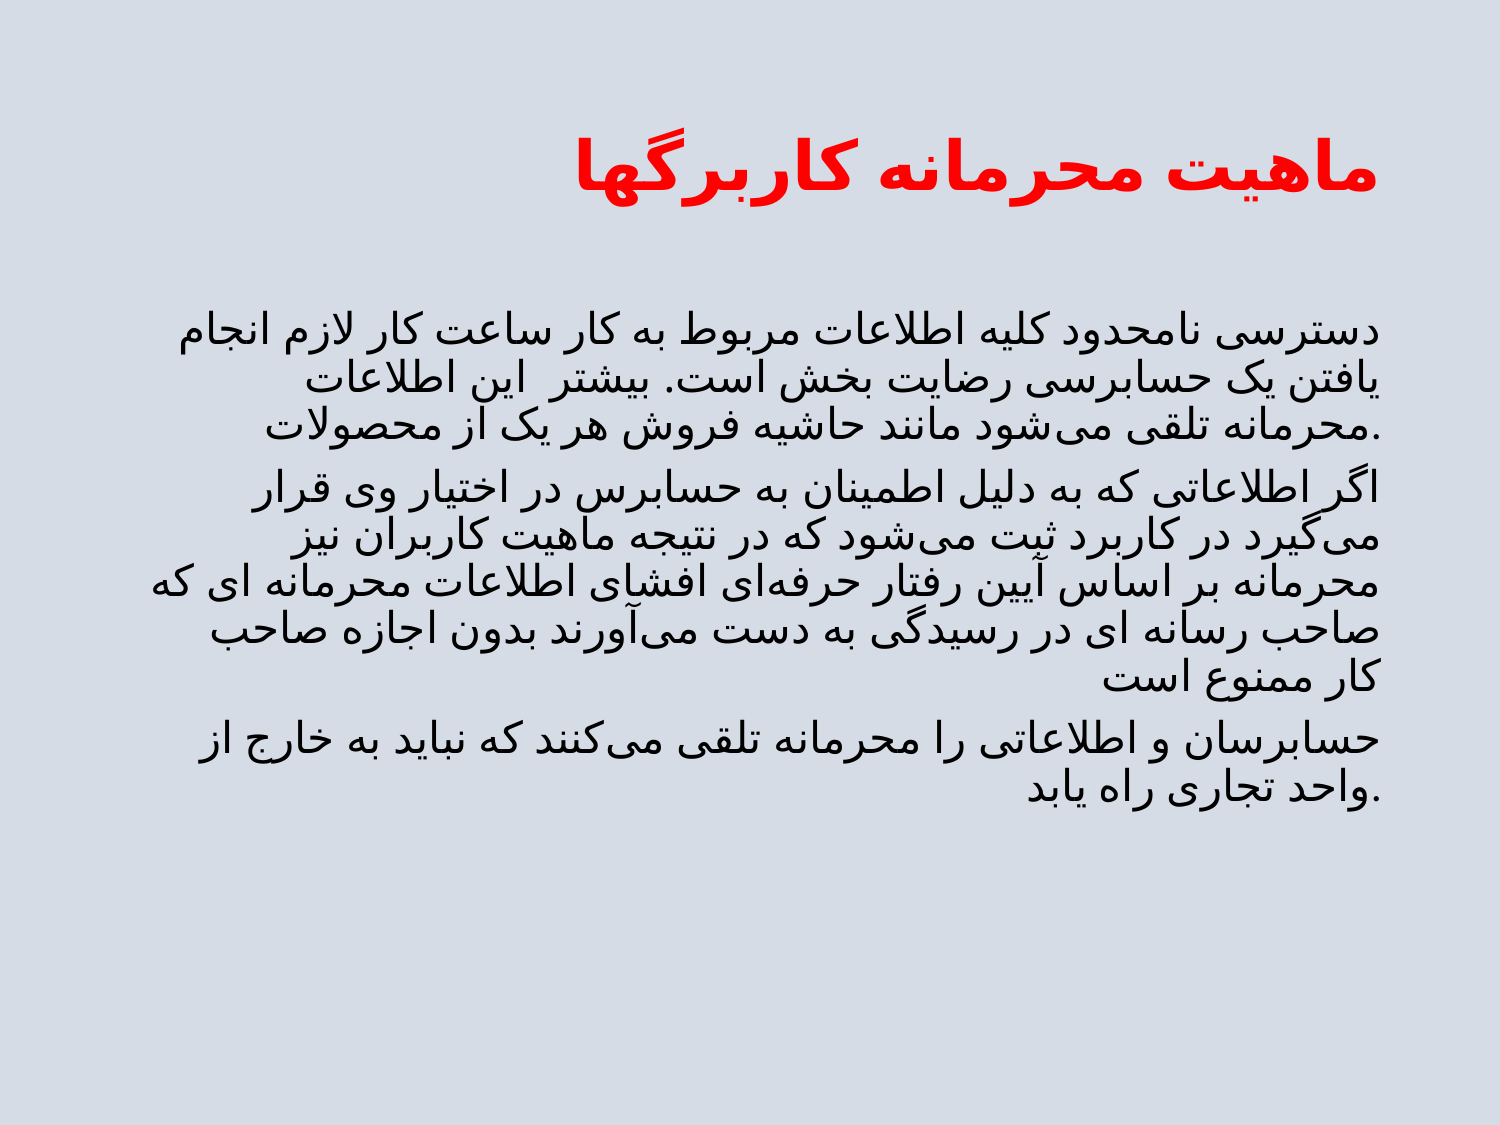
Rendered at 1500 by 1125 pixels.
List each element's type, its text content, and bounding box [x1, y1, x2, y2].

title ماهیت محرمانه کاربرگها [103, 59, 1397, 278]
list دسترسی نامحدود کلیه اطلاعات مربوط به کار ساعت کار لازم انجام یافتن یک حسابرسی رضایت بخش است. بیشتر این اطلاعات محرمانه تلقی می‌شود مانند حاشیه فروش هر یک از محصولات. اگر اطلاعاتی که به دلیل اطمینان به حسابرس در اختیار وی قرار می‌گیرد در کاربرد ثبت می‌شود که در نتیجه ماهیت کاربران نیز محرمانه بر اساس آیین رفتار حرفه‌ای افشای اطلاعات محرمانه ای که صاحب رسانه ای در رسیدگی به دست می‌آورند بدون اجازه صاحب کار ممنوع است حسابرسان و اطلاعاتی را محرمانه تلقی می‌کنند که نباید به خارج از واحد تجاری راه یابد. [103, 299, 1397, 1014]
